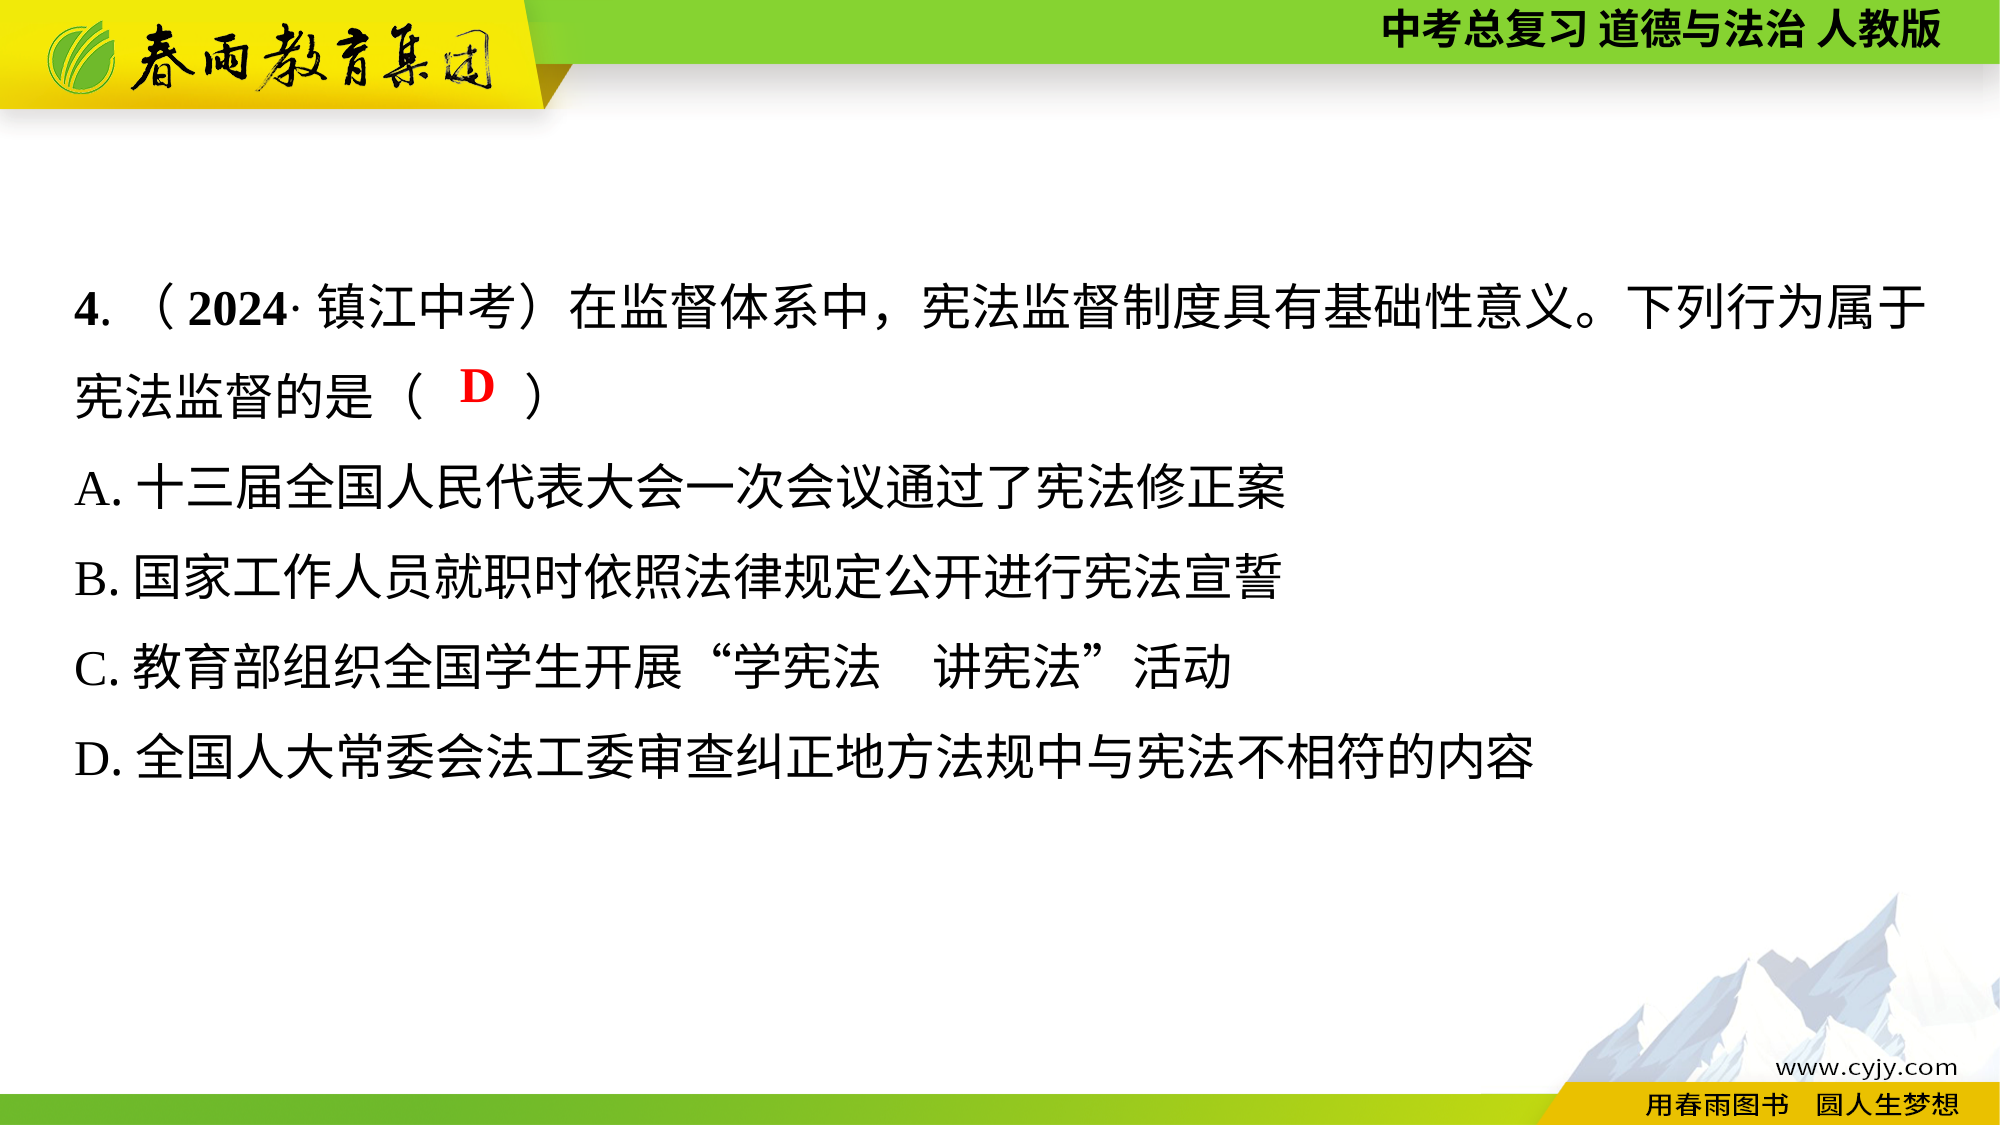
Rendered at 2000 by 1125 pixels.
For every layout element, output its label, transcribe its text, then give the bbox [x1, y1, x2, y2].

list 4.（2024·镇江中考）在监督体系中，宪法监督制度具有基础性意义。下列行为属于宪法监督的是（ ） A.十三届全国人民代表大会一次会议通过了宪法修正案 B.国家工作人员就职时依照法律规定公开进行宪法宣誓 C.教育部组织全国学生开展“学宪法 讲宪法”活动 D.全国人大常委会法工委审查纠正地方法规中与宪法不相符的内容 [59, 237, 1944, 787]
text_box D [445, 345, 511, 421]
picture [0, 0, 2000, 1125]
